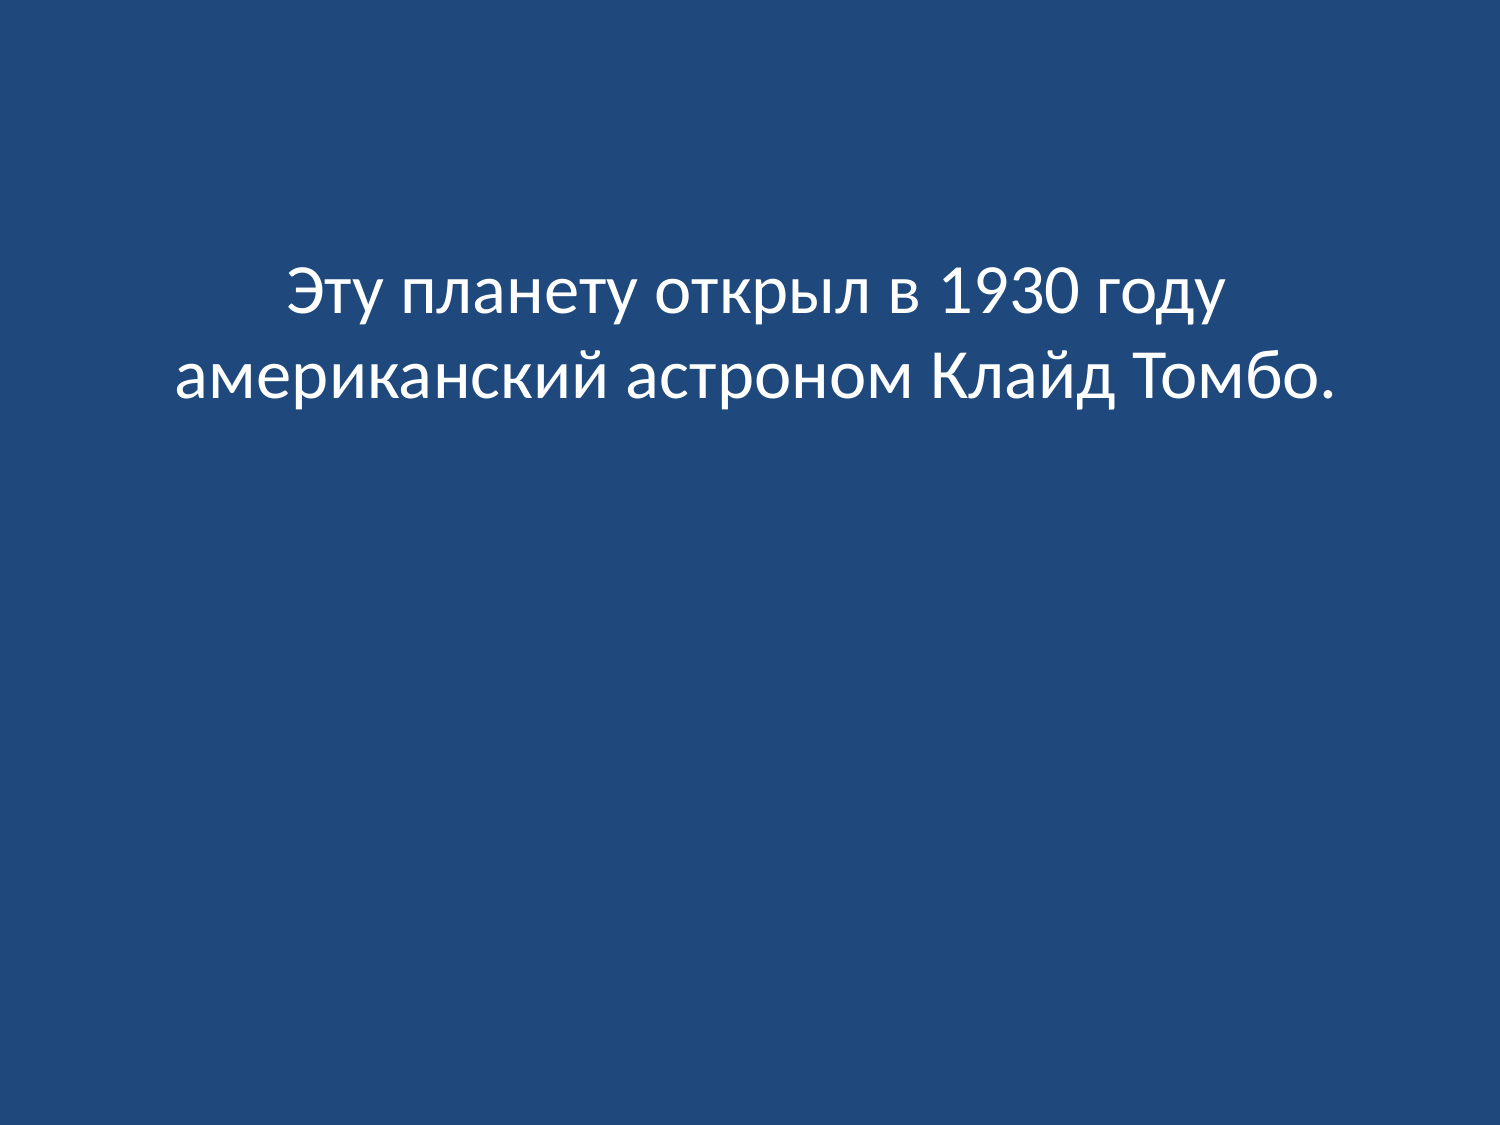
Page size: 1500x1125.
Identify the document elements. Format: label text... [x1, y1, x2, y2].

title Эту планету открыл в 1930 году американский астроном Клайд Томбо. [82, 234, 1432, 422]
